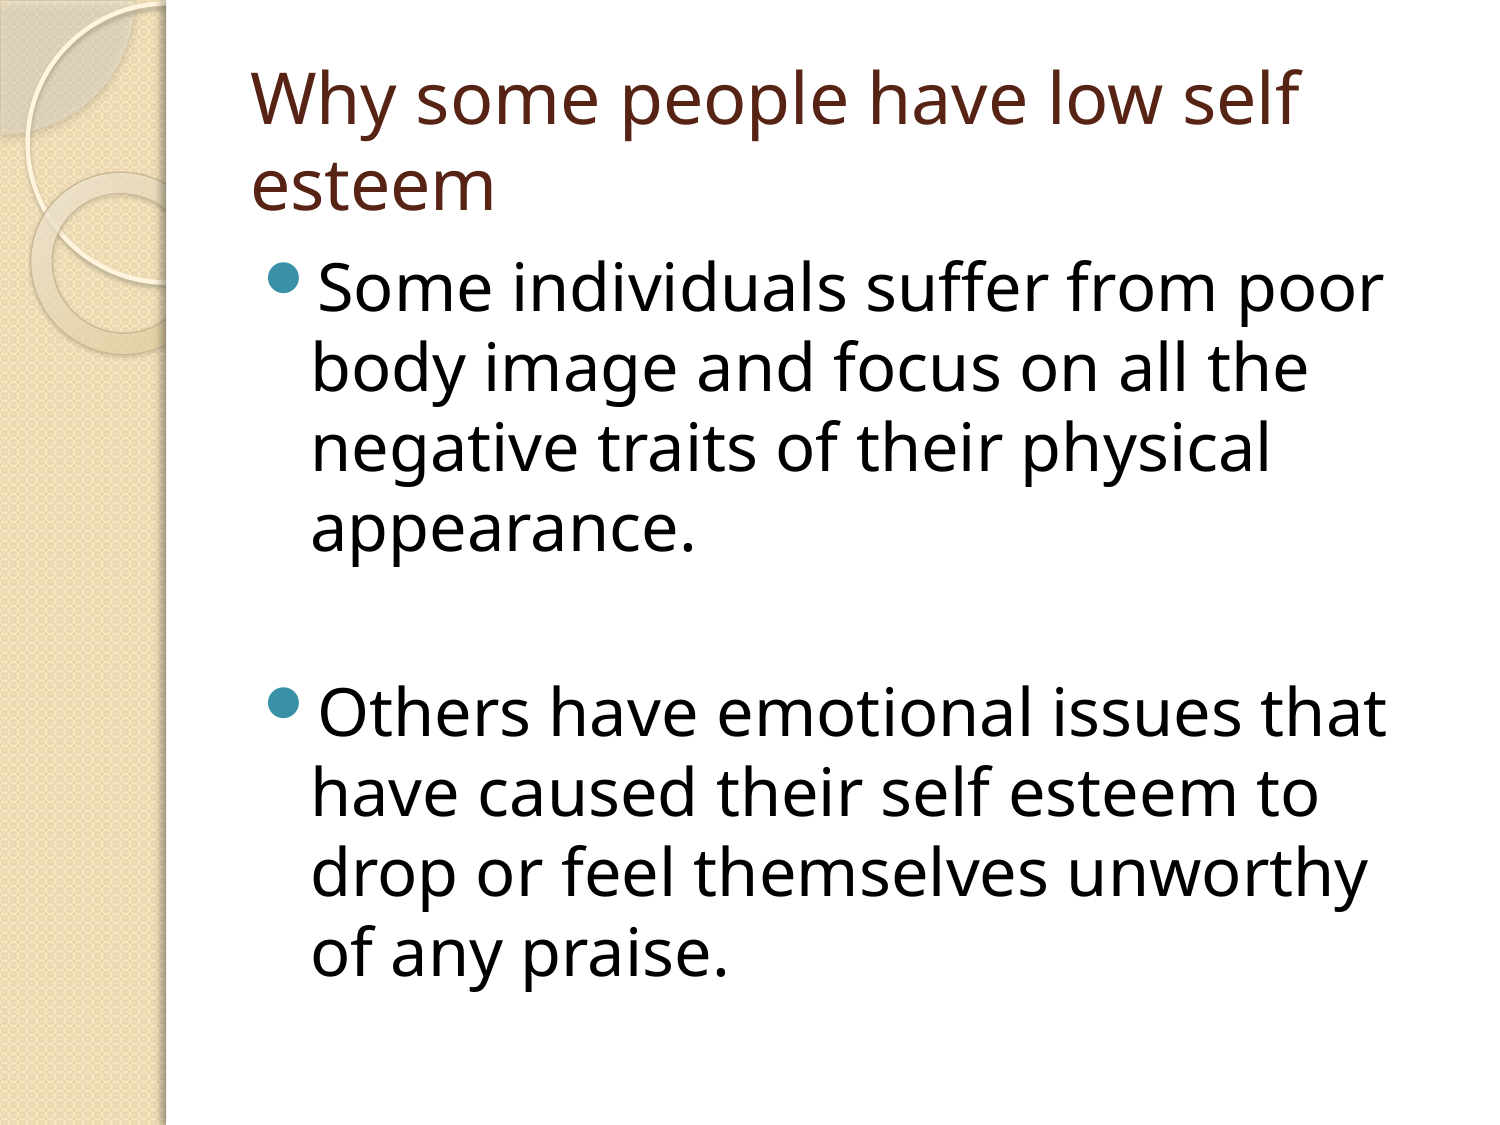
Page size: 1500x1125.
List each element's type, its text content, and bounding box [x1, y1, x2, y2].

list Some individuals suffer from poor body image and focus on all the negative traits of their physical appearance. Others have emotional issues that have caused their self esteem to drop or feel themselves unworthy of any praise. [235, 237, 1466, 1025]
title Why some people have low self esteem [235, 45, 1466, 233]
